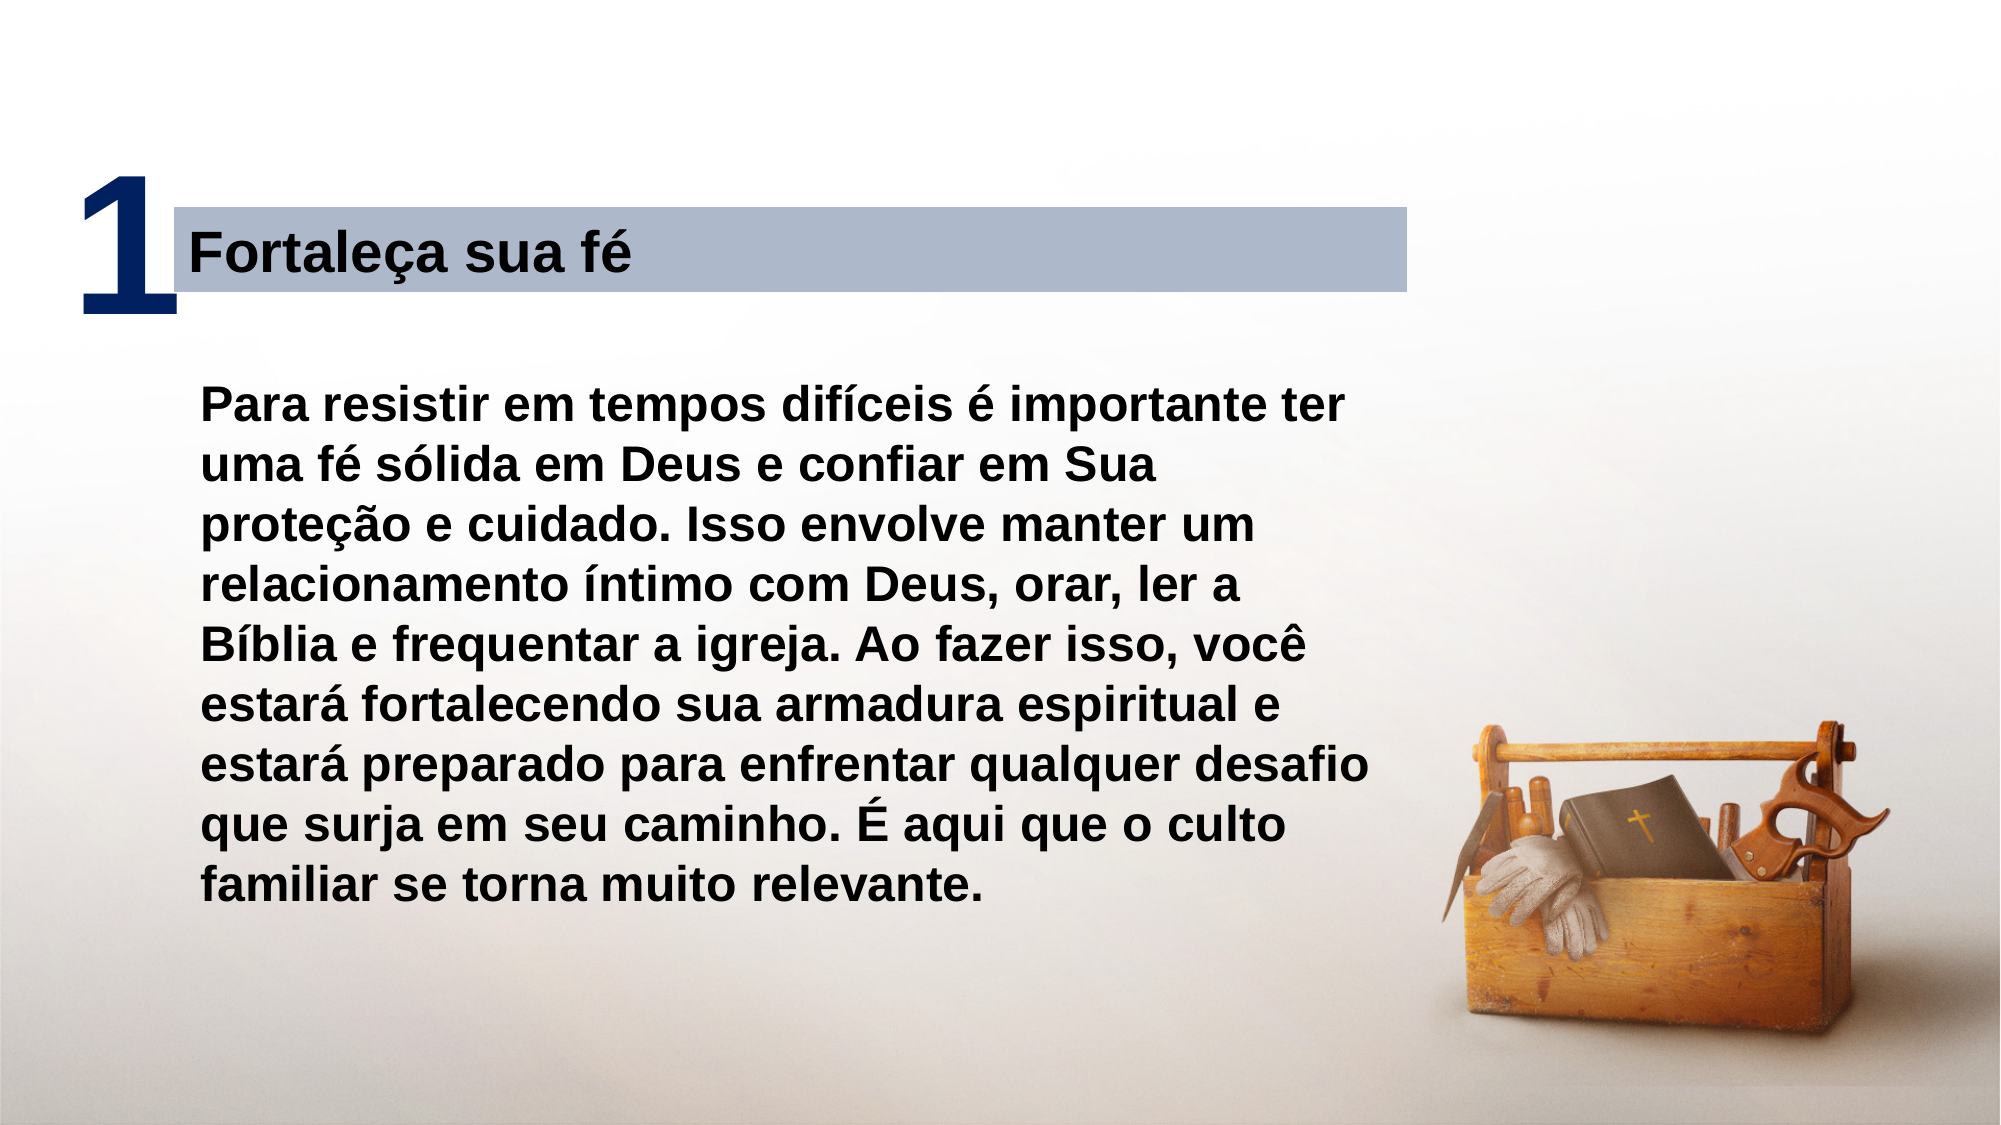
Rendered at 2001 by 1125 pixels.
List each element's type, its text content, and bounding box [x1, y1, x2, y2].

text_box Para resistir em tempos difíceis é importante ter uma fé sólida em Deus e confiar em Sua proteção e cuidado. Isso envolve manter um relacionamento íntimo com Deus, orar, ler a Bíblia e frequentar a igreja. Ao fazer isso, você estará fortalecendo sua armadura espiritual e estará preparado para enfrentar qualquer desafio que surja em seu caminho. É aqui que o culto familiar se torna muito relevante. [186, 364, 1395, 920]
text_box 1 [56, 107, 150, 362]
picture [0, 0, 2001, 1125]
text_box Fortaleça sua fé [174, 207, 1407, 292]
